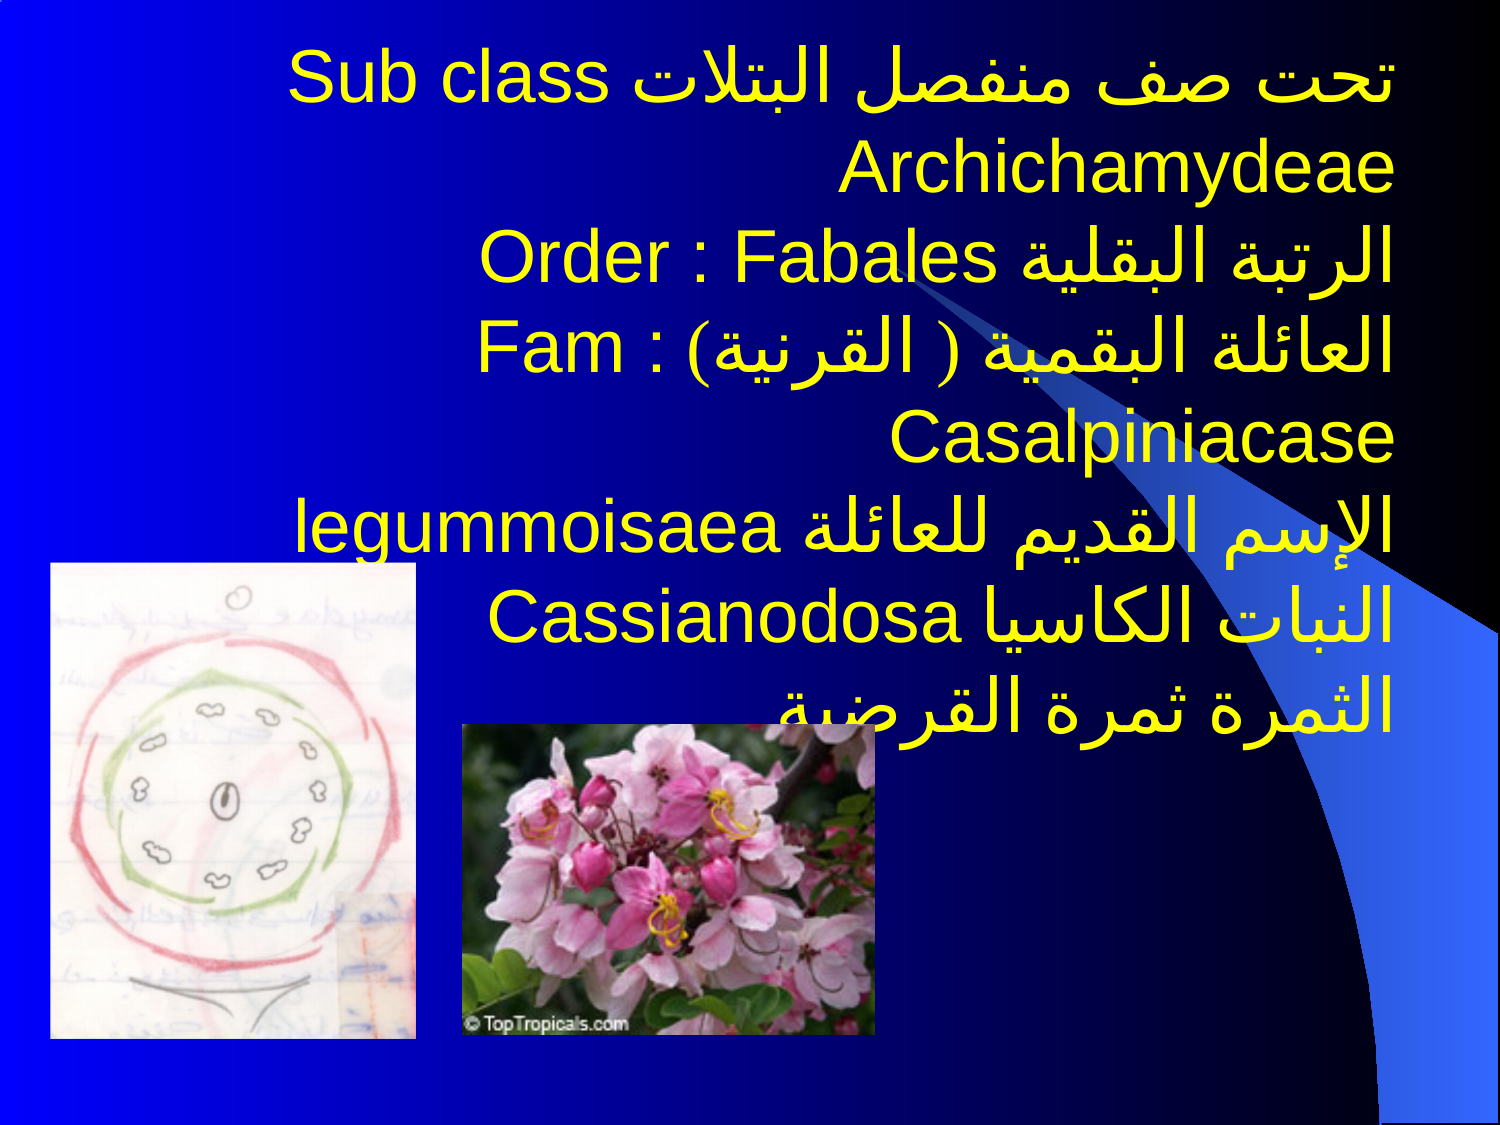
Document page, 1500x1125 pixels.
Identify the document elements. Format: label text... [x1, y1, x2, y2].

picture [0, 563, 876, 1039]
title تحت صف منفصل البتلات Sub class Archichamydeae الرتبة البقلية Order : Fabales العائلة البقمية ( القرنية) Fam : Casalpiniacase الإسم القديم للعائلة legummoisaea النبات الكاسيا Cassianodosa الثمرة ثمرة القرضية [87, 87, 1414, 688]
